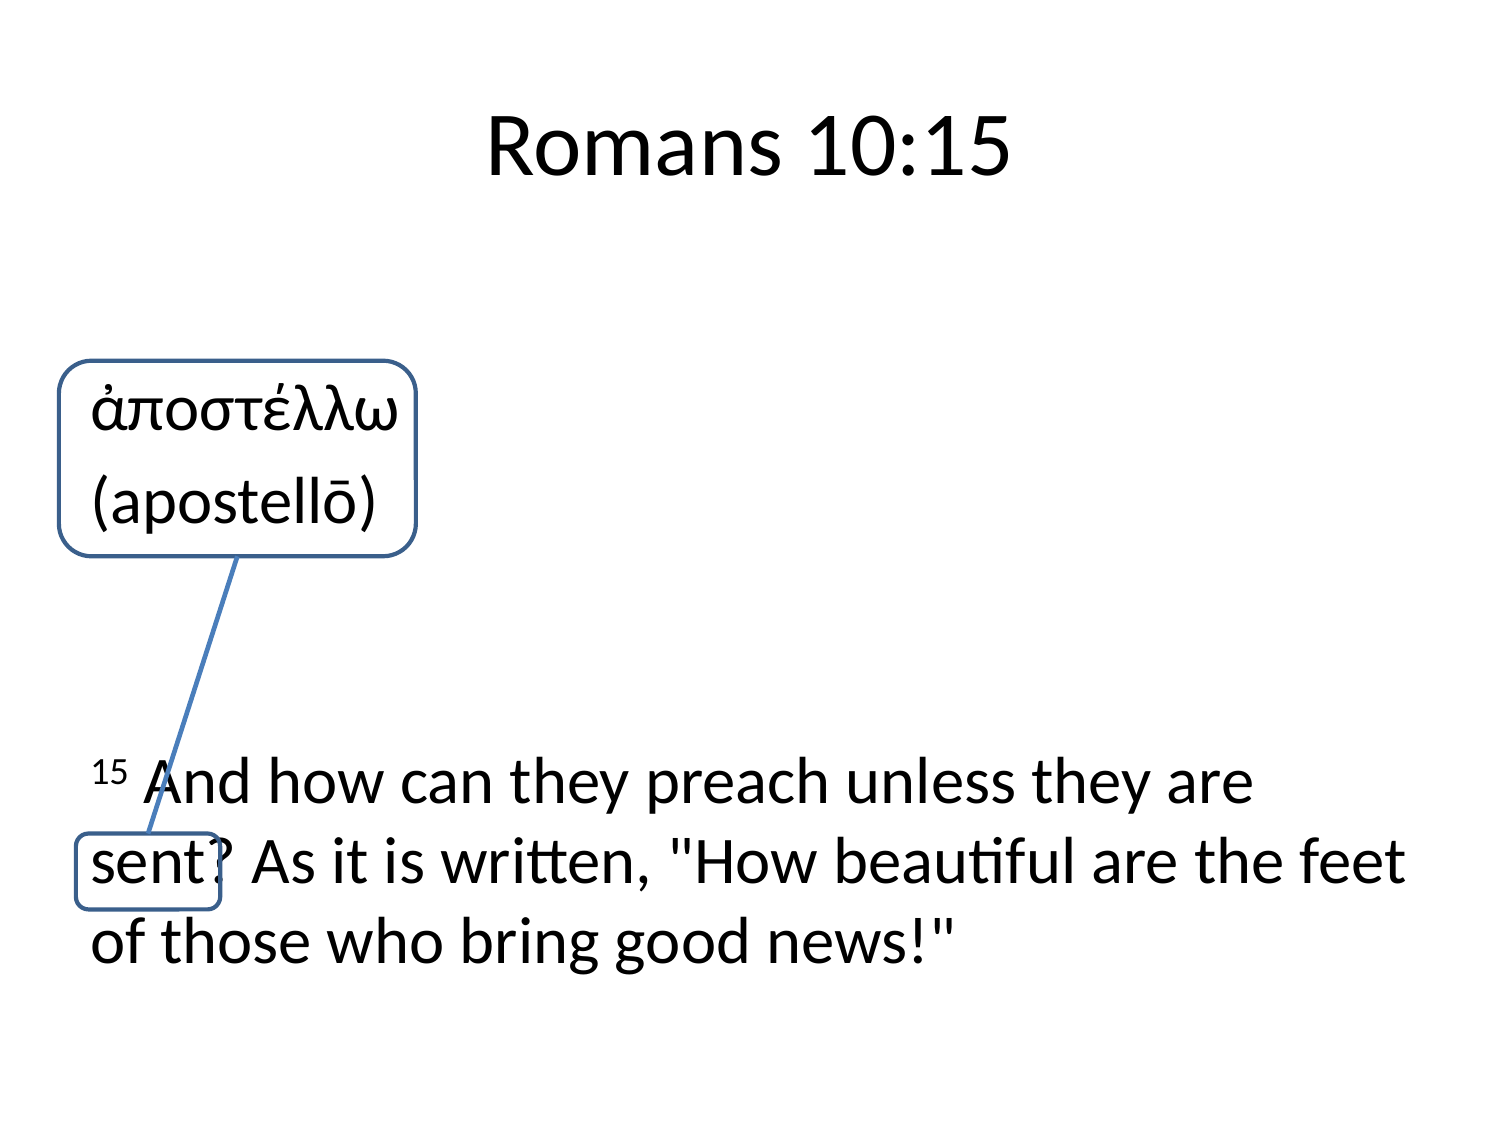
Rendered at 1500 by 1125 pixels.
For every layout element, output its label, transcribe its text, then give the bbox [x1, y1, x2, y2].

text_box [147, 556, 238, 834]
text_box [73, 831, 223, 912]
text_box [56, 358, 418, 559]
list ἀποστέλλω (apostellō) 15 And how can they preach unless they are sent? As it is written, "How beautiful are the feet of those who bring good news!" [75, 262, 1425, 1005]
title Romans 10:15 [75, 45, 1425, 233]
